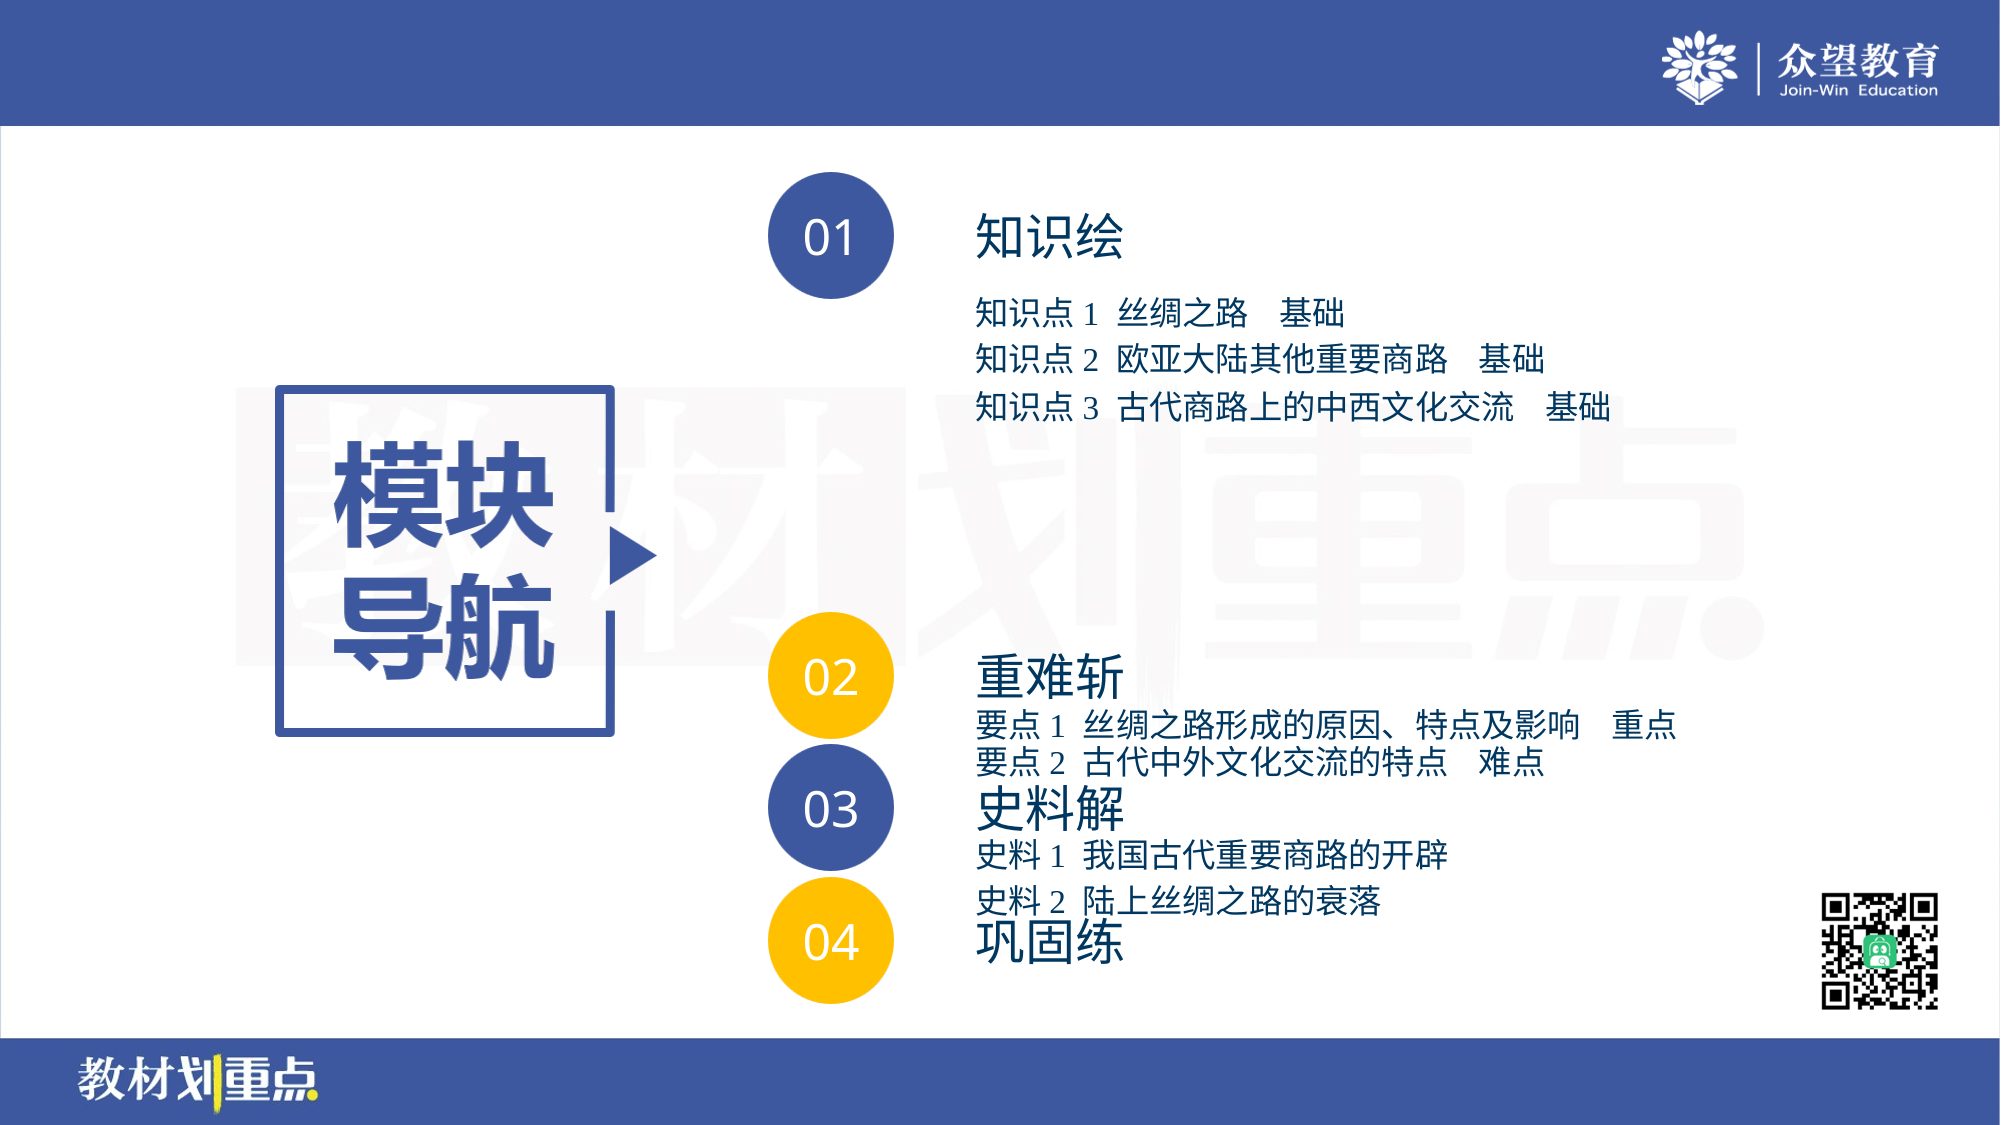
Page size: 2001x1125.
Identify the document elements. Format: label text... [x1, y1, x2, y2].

text_box 知识点3 古代商路上的中西文化交流 基础 [975, 378, 1979, 425]
text_box 史料2 陆上丝绸之路的衰落 [975, 872, 1979, 919]
text_box 史料1 我国古代重要商路的开辟 [975, 825, 1979, 872]
text_box 知识点2 欧亚大陆其他重要商路 基础 [975, 329, 1979, 377]
text_box 要点2 古代中外文化交流的特点 难点 [975, 733, 1979, 780]
text_box 要点1 丝绸之路形成的原因、特点及影响 重点 [975, 696, 1979, 733]
picture [0, 0, 2000, 1125]
text_box 知识点1 丝绸之路 基础 [975, 283, 1979, 329]
